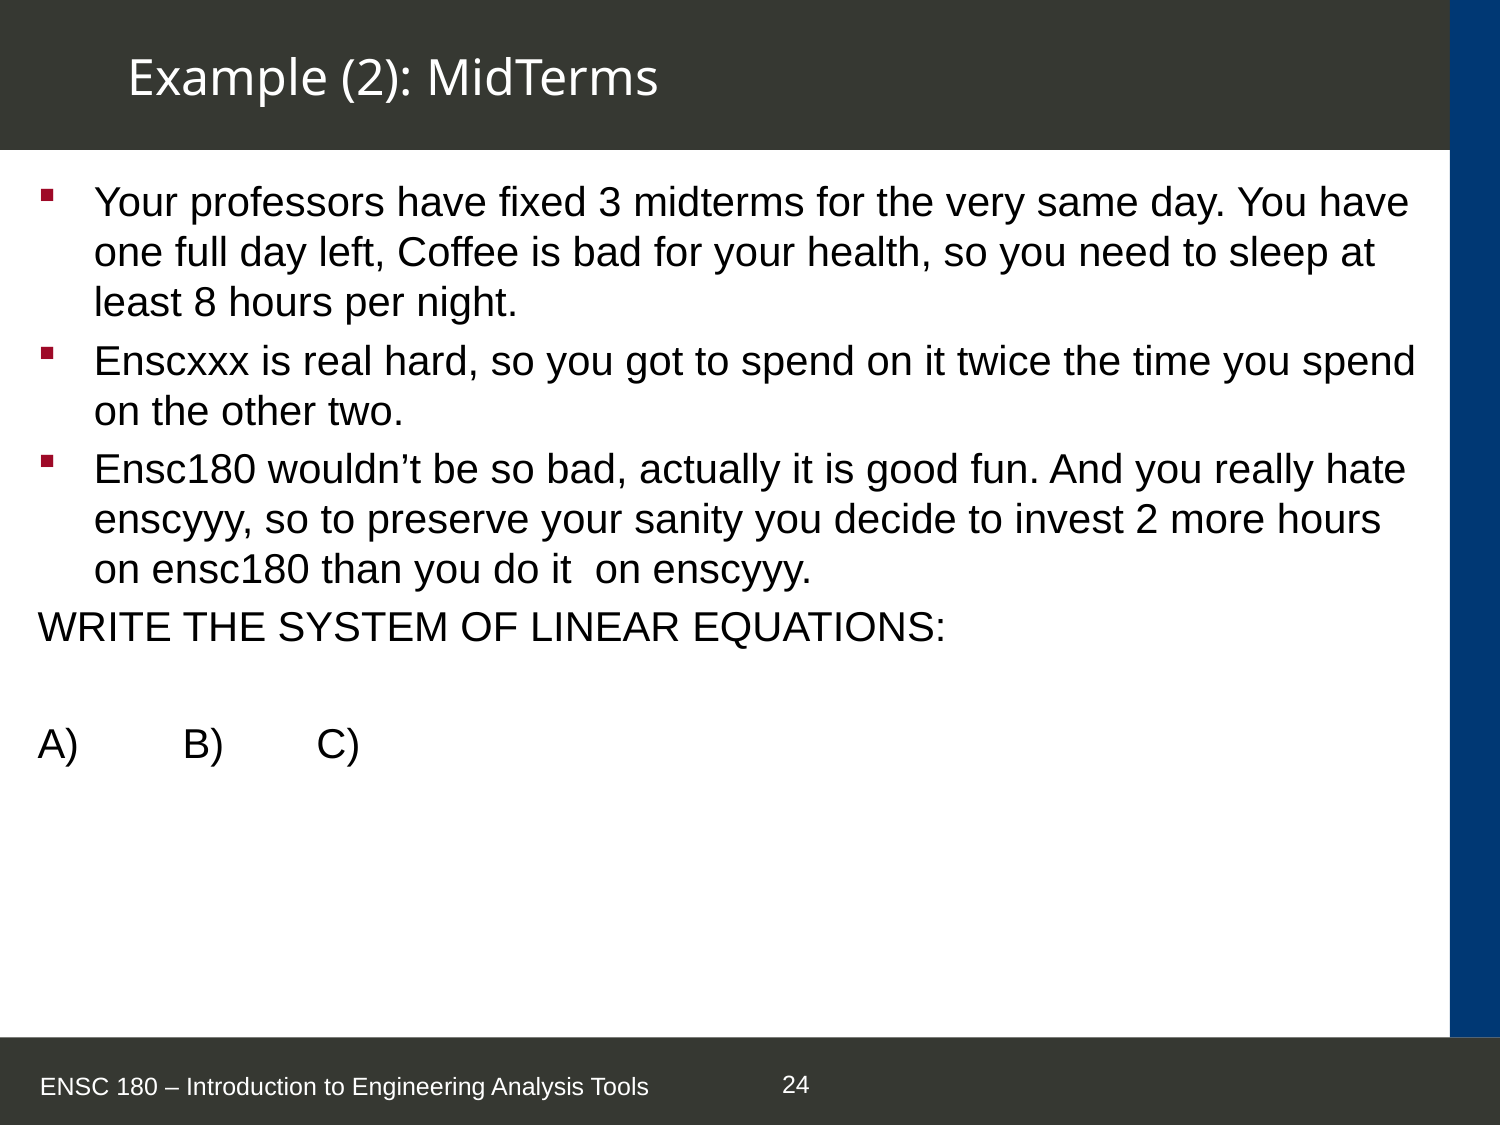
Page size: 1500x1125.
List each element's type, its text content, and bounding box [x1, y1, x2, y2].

title Example (2): MidTerms [112, 37, 1450, 138]
footer ENSC 180 – Introduction to Engineering Analysis Tools [24, 1062, 686, 1113]
